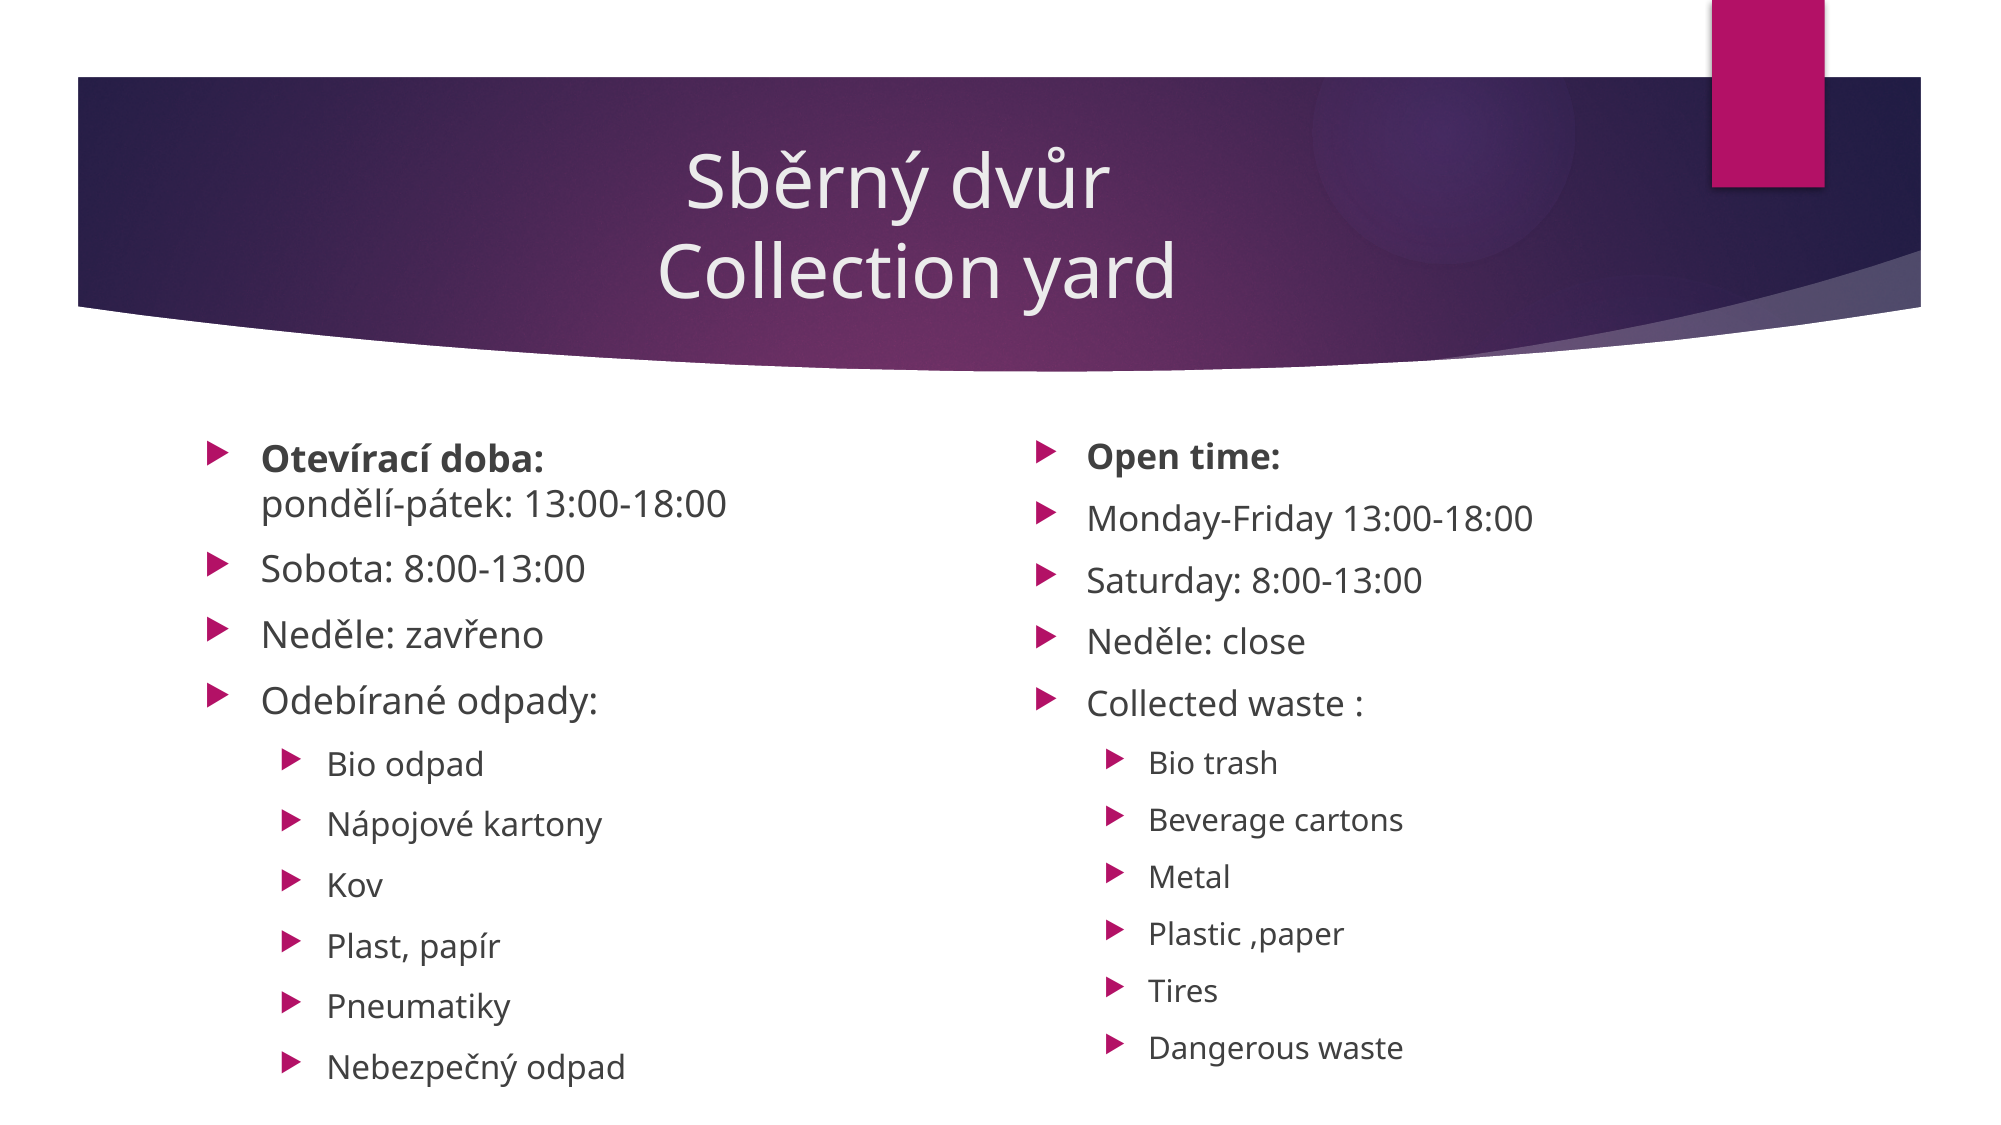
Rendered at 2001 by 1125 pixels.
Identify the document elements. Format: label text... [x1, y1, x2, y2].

list Otevírací doba: pondělí-pátek: 13:00-18:00 Sobota: 8:00-13:00 Neděle: zavřeno Odebírané odpady: Bio odpad Nápojové kartony Kov Plast, papír Pneumatiky Nebezpečný odpad [189, 427, 984, 1107]
list Open time: Monday-Friday 13:00-18:00 Saturday: 8:00-13:00 Neděle: close Collected waste : Bio trash Beverage cartons Metal Plastic ,paper Tires Dangerous waste [1018, 427, 1810, 1075]
title Sběrný dvůr Collection yard [189, 135, 1627, 313]
